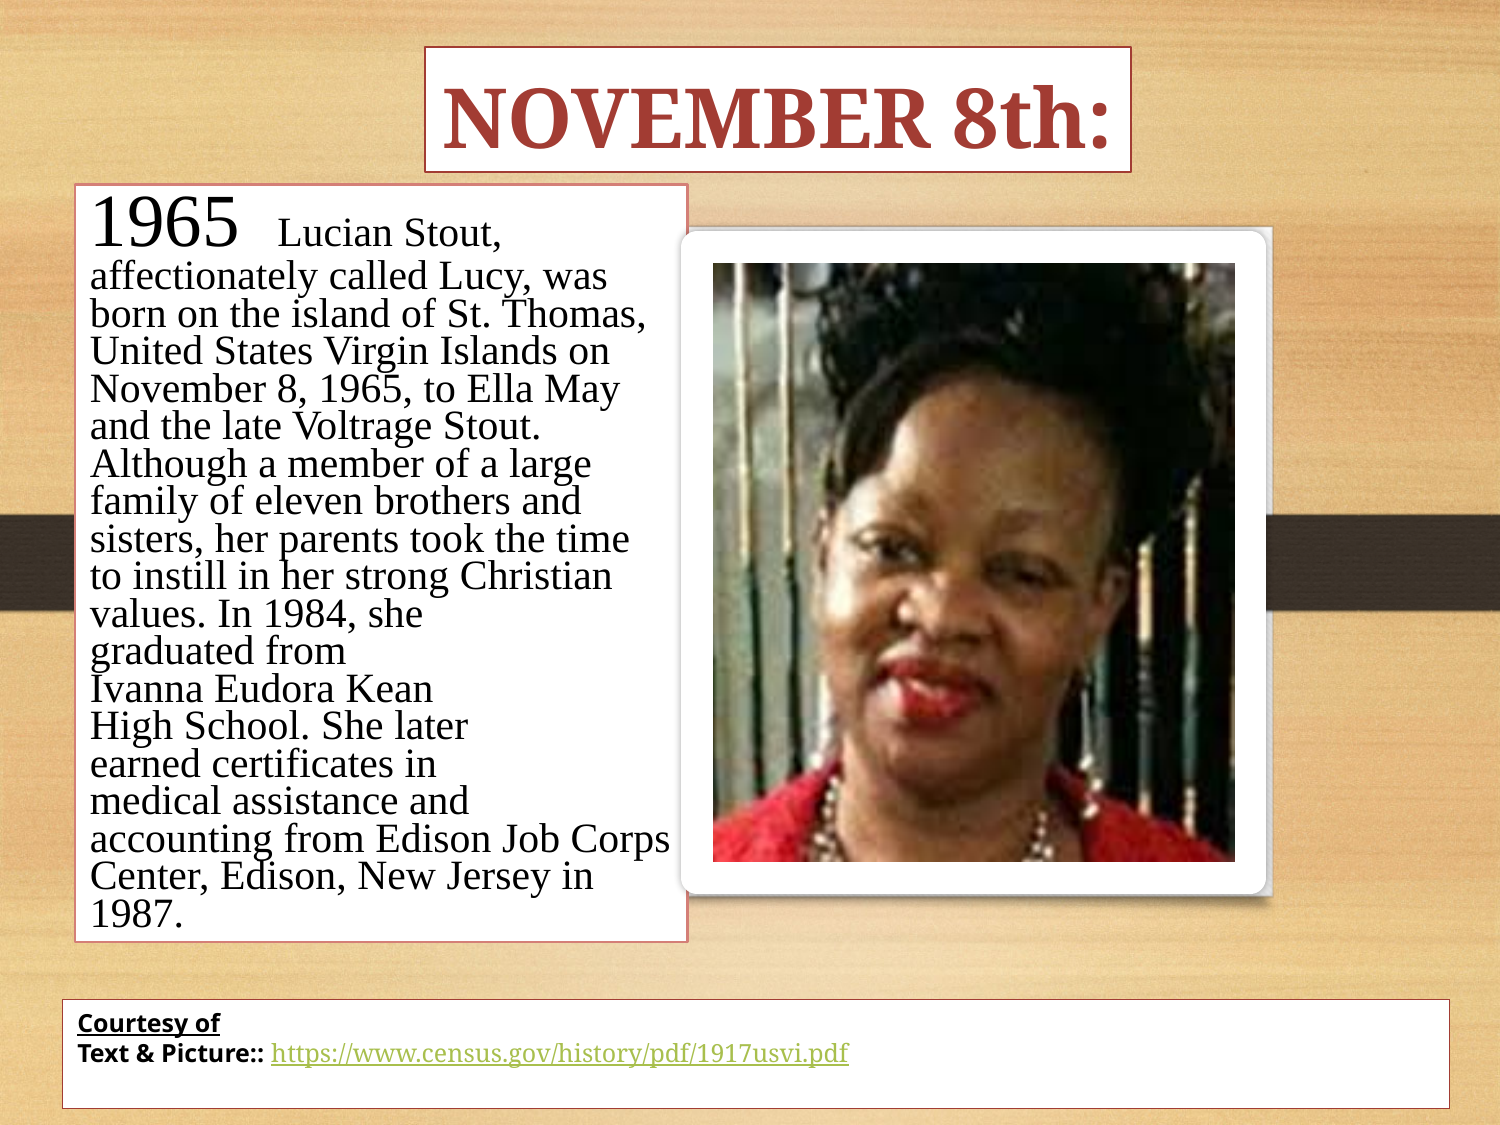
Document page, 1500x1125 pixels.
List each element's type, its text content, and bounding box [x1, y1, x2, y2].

picture [0, 0, 1500, 1125]
text_box NOVEMBER 8th: [424, 46, 1132, 173]
text_box Courtesy of Text & Picture:: https://www.census.gov/history/pdf/1917usvi.pdf [62, 999, 1450, 1109]
text_box 1965 Lucian Stout, affectionately called Lucy, was born on the island of St. Thomas, United States Virgin Islands on November 8, 1965, to Ella May and the late Voltrage Stout. Although a member of a large family of eleven brothers and sisters, her parents took the time to instill in her strong Christian values. In 1984, she graduated from Ivanna Eudora Kean High School. She later earned certificates in medical assistance and accounting from Edison Job Corps Center, Edison, New Jersey in 1987. [74, 183, 689, 943]
